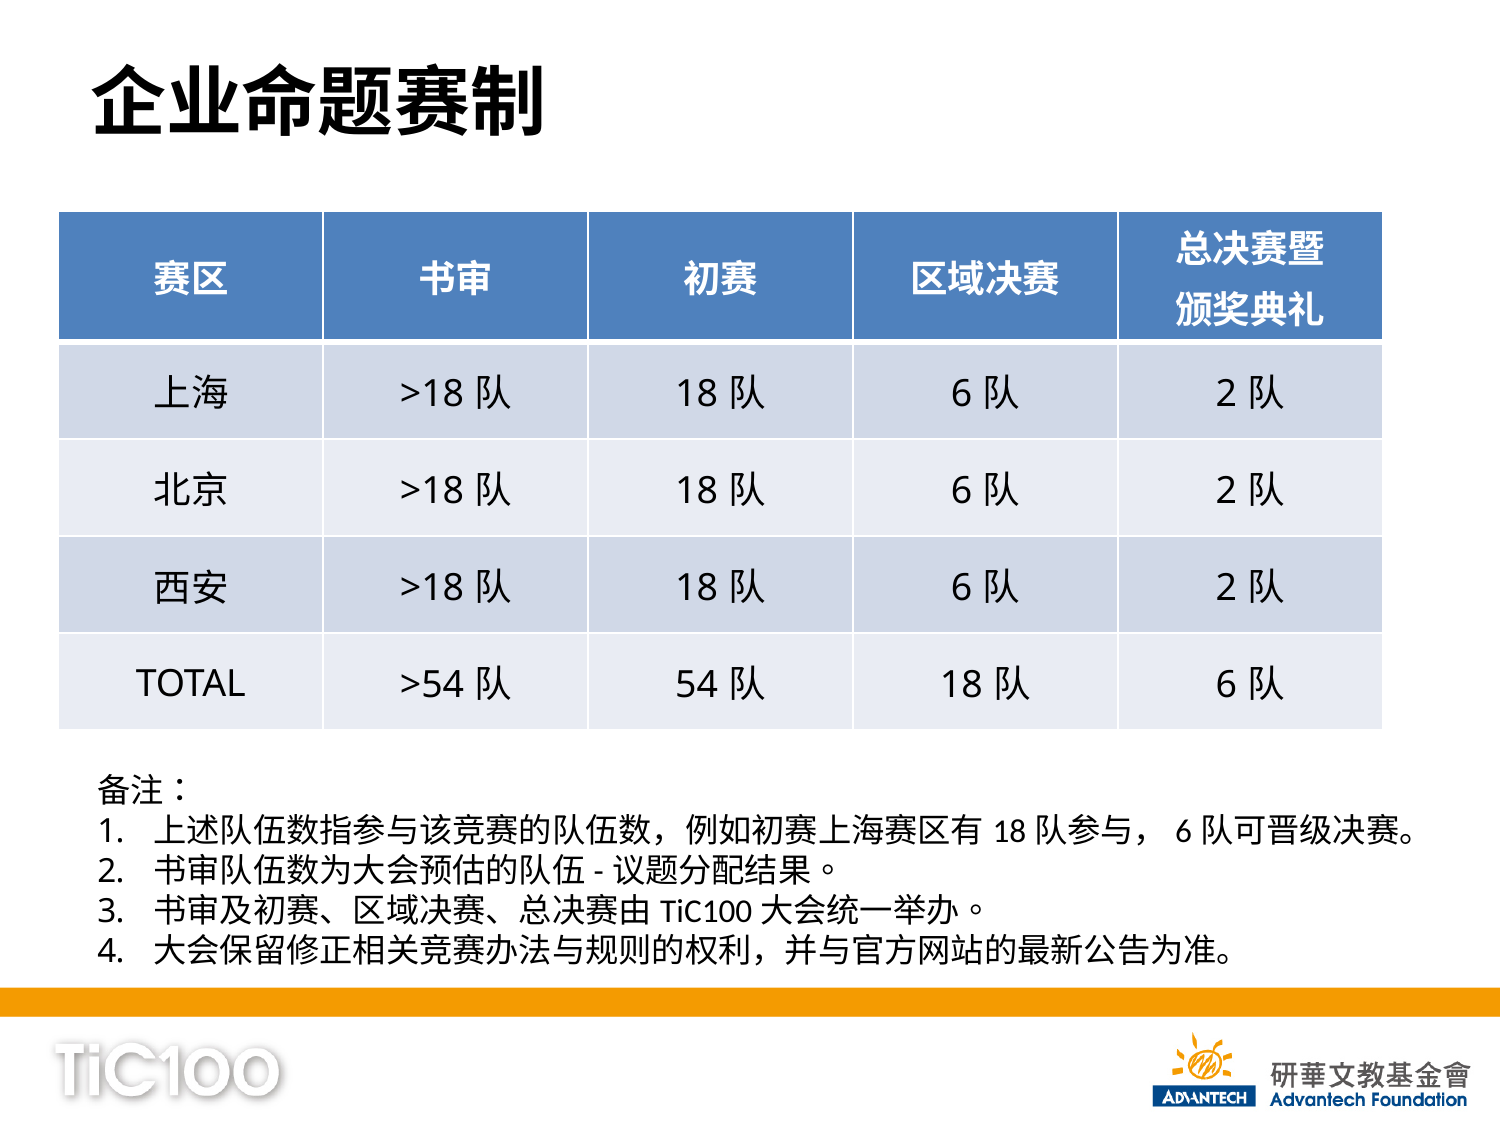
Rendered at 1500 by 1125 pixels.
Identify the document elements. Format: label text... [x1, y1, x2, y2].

table_cell 2队 [1119, 345, 1382, 438]
table_cell 上海 [59, 345, 322, 438]
table_cell 6队 [854, 537, 1117, 632]
table_header 初赛 [589, 212, 852, 339]
table_cell 18队 [589, 537, 852, 632]
picture [0, 988, 1500, 1125]
table_header 赛区 [59, 212, 322, 339]
table_cell >54队 [324, 634, 587, 729]
table_cell 54队 [589, 634, 852, 729]
table_cell 6队 [854, 345, 1117, 438]
table_header 区域决赛 [854, 212, 1117, 339]
table_cell 6队 [854, 440, 1117, 535]
table_header 书审 [324, 212, 587, 339]
table_cell 北京 [59, 440, 322, 535]
table_cell TOTAL [59, 634, 322, 729]
table_cell 18队 [589, 345, 852, 438]
table_cell 西安 [59, 537, 322, 632]
table_cell 18队 [589, 440, 852, 535]
table_cell 2队 [1119, 440, 1382, 535]
title 企业命题赛制 [75, 45, 1425, 153]
table_cell 2队 [1119, 537, 1382, 632]
text_box 备注： 上述队伍数指参与该竞赛的队伍数，例如初赛上海赛区有18队参与，6队可晋级决赛。 书审队伍数为大会预估的队伍-议题分配结果。 书审及初赛、区域决赛、总决赛由TiC100大会统一举办。 大会保留修正相关竞赛办法与规则的权利，并与官方网站的最新公告为准。 [82, 761, 1500, 976]
table_cell 18队 [854, 634, 1117, 729]
table_cell >18队 [324, 345, 587, 438]
table_cell 6队 [1119, 634, 1382, 729]
table_cell >18队 [324, 537, 587, 632]
table_header 总决赛暨 颁奖典礼 [1119, 212, 1382, 339]
table_cell >18队 [324, 440, 587, 535]
